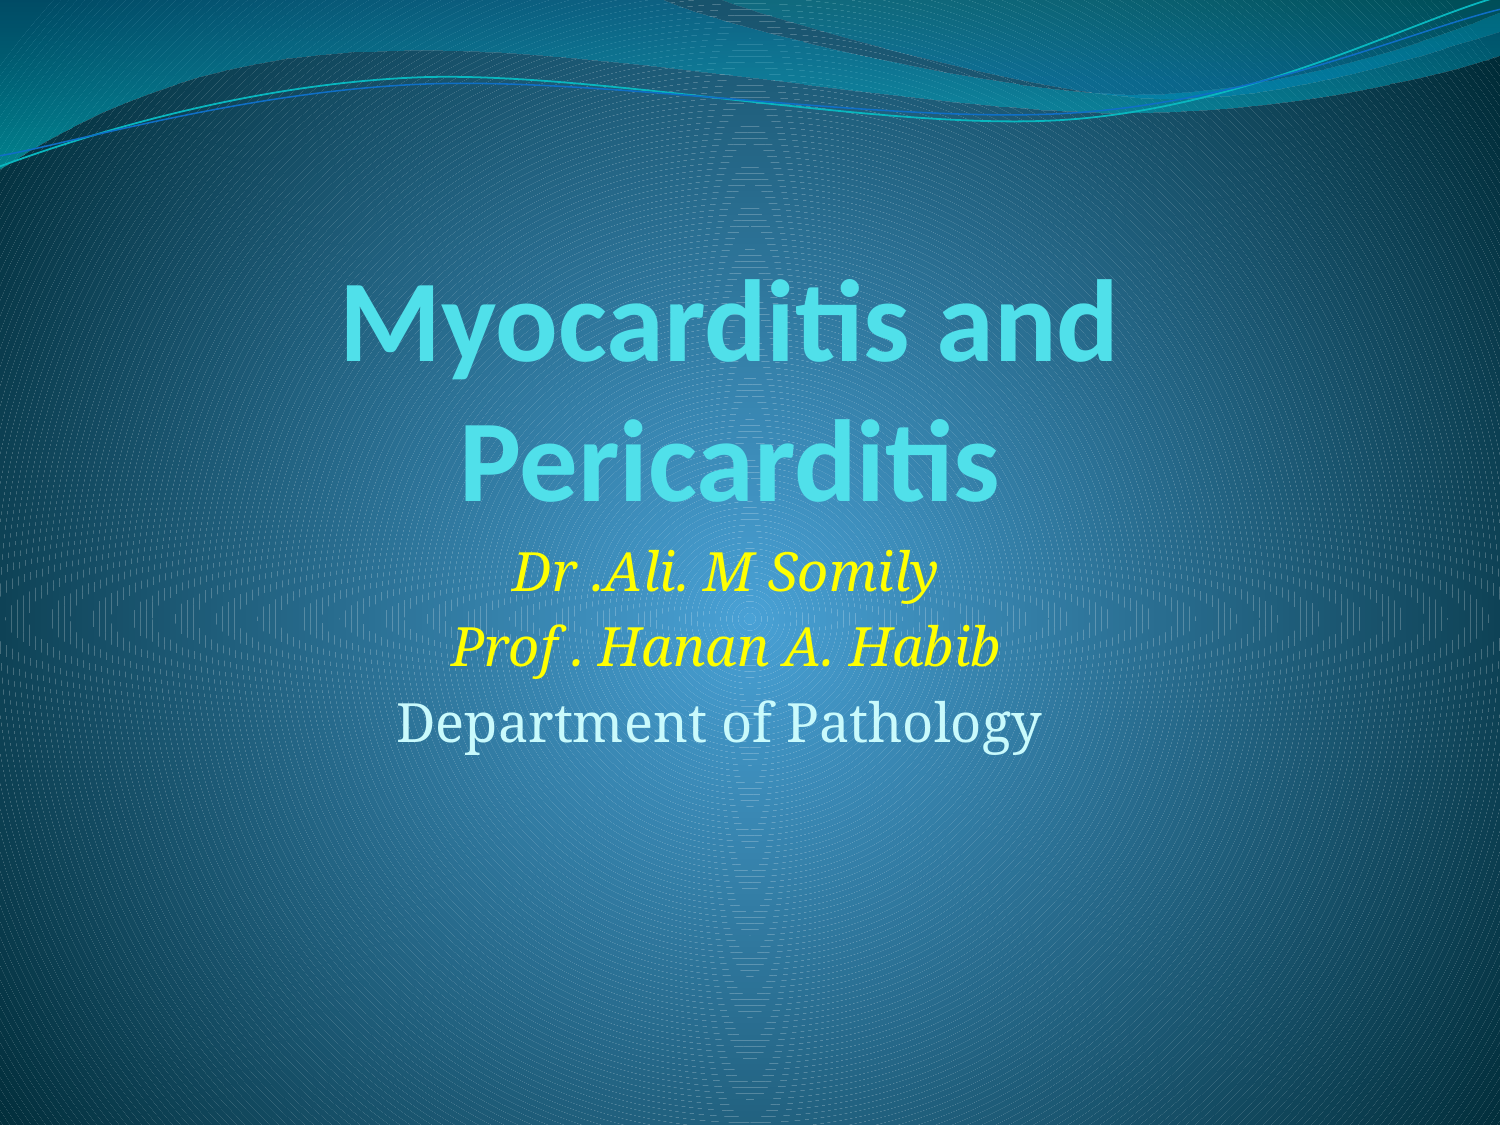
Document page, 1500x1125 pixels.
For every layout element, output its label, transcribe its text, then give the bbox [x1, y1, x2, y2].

subtitle Dr .Ali. M Somily Prof . Hanan A. Habib Department of Pathology [87, 529, 1376, 818]
title Myocarditis and Pericarditis [87, 224, 1376, 525]
